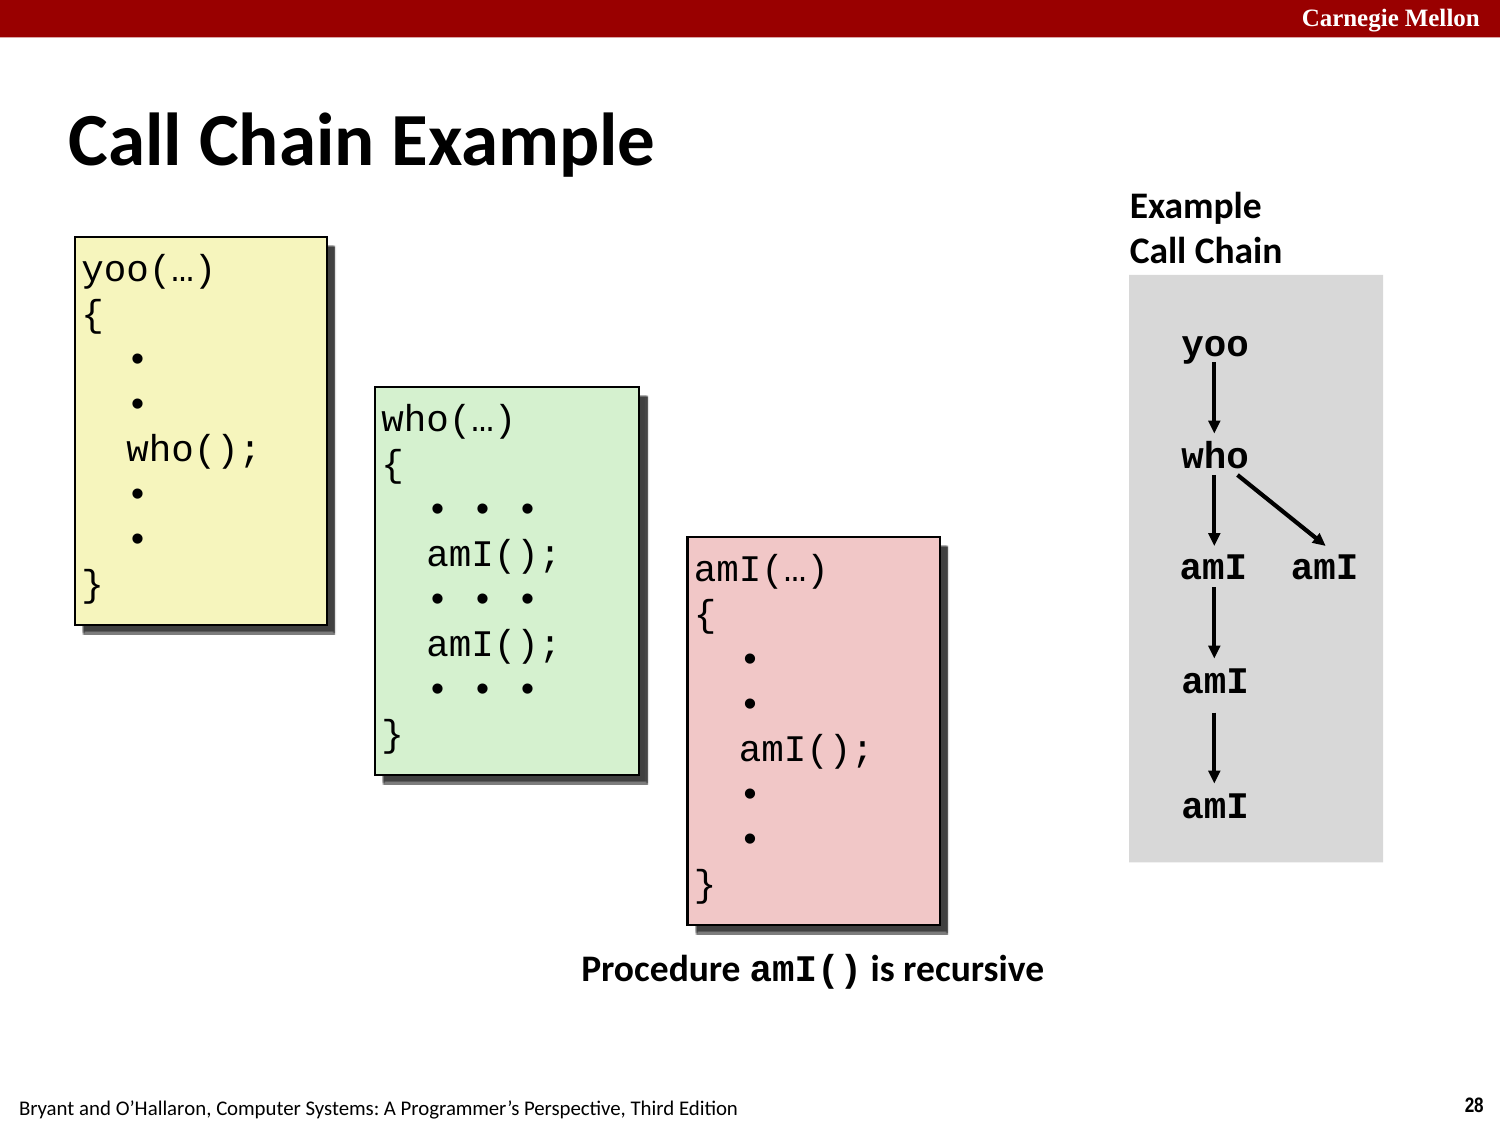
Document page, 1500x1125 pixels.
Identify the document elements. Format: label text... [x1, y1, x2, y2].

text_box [1237, 474, 1326, 546]
text_box amI [1164, 650, 1267, 705]
text_box amI(…) { • • amI(); • • } [687, 537, 940, 925]
text_box Procedure amI() is recursive [575, 937, 1053, 998]
text_box yoo [1164, 312, 1267, 367]
text_box Example Call Chain [1123, 174, 1291, 280]
text_box amI [1164, 774, 1267, 830]
title Call Chain Example [62, 41, 1438, 230]
text_box amI [1162, 535, 1265, 590]
text_box [1129, 274, 1384, 863]
text_box yoo(…) { • • who(); • • } [75, 237, 328, 625]
text_box who(…) { • • • amI(); • • • amI(); • • • } [374, 387, 640, 775]
text_box who [1164, 425, 1267, 480]
text_box amI [1273, 535, 1376, 590]
